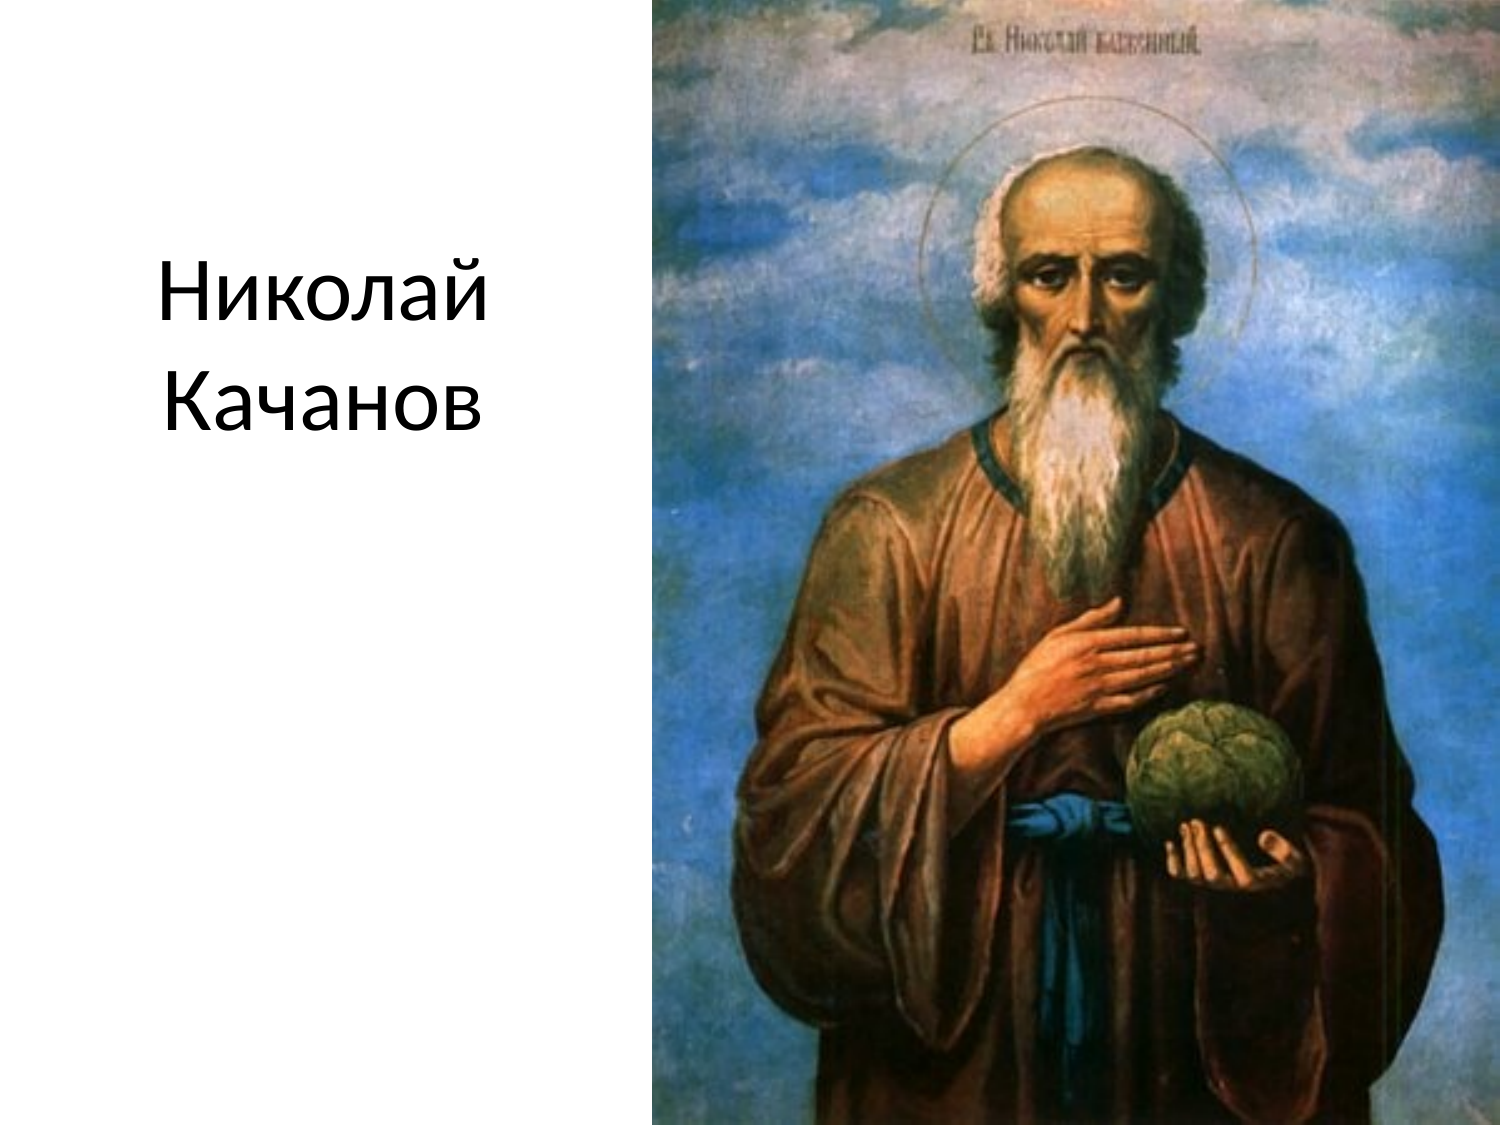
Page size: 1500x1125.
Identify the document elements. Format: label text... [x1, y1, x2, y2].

picture [652, 0, 1500, 1125]
title Николай Качанов [75, 45, 573, 634]
